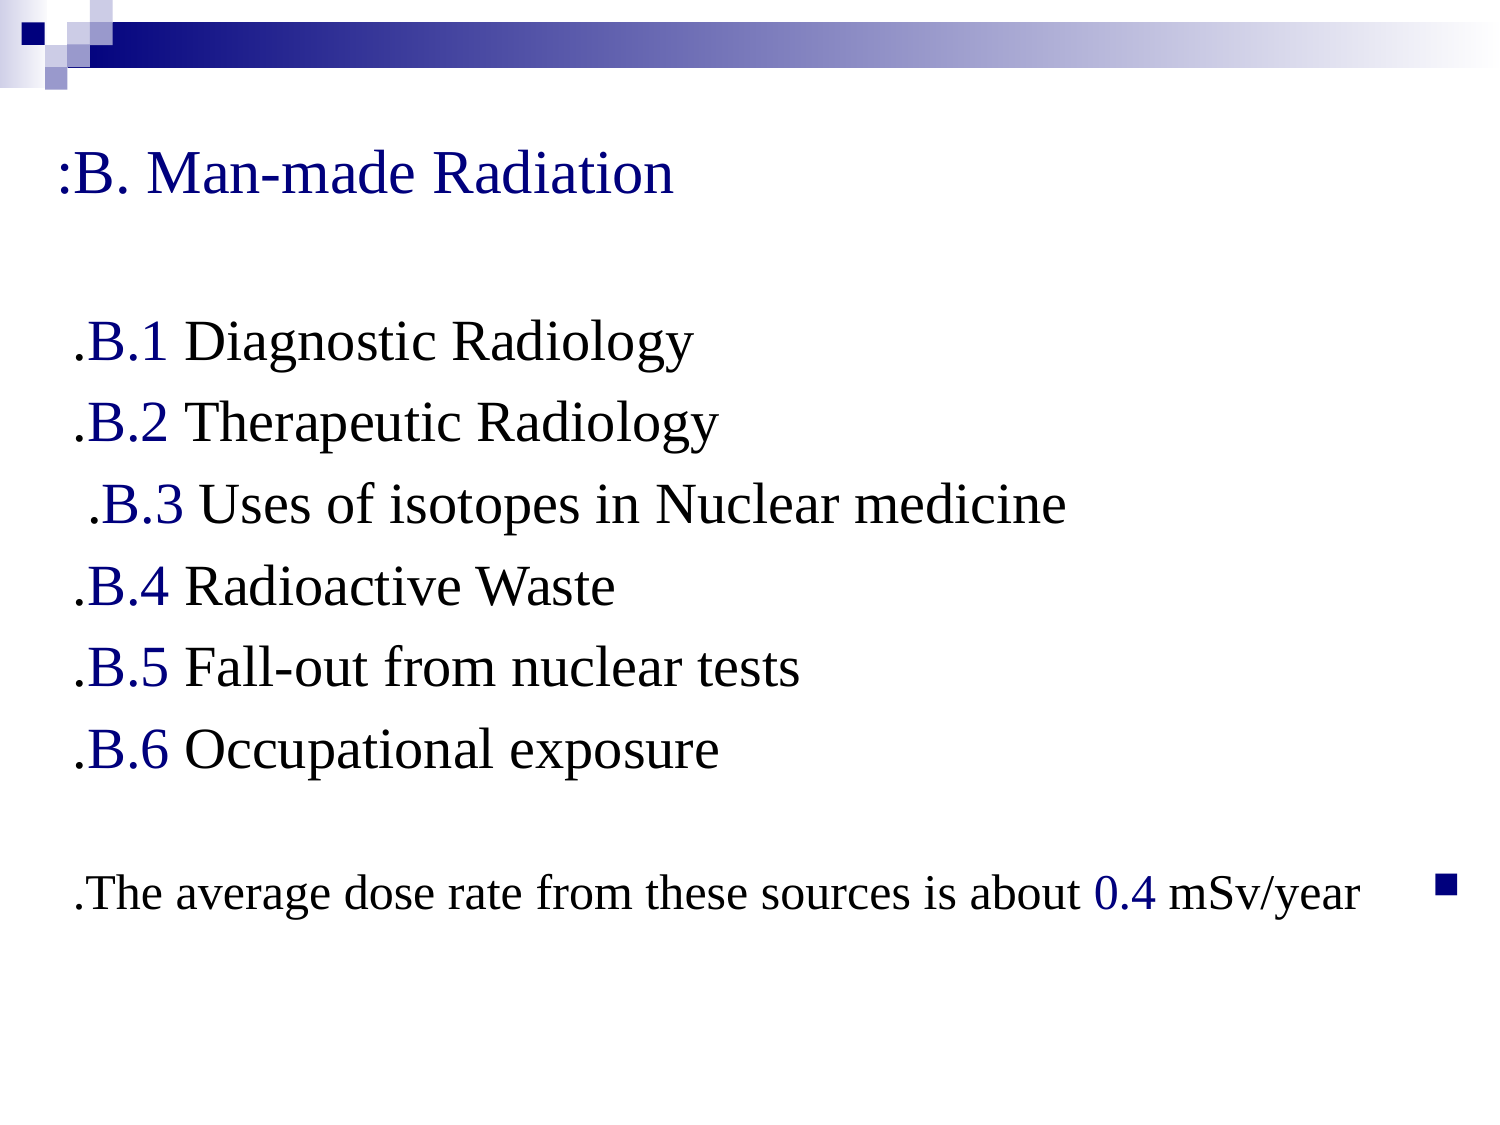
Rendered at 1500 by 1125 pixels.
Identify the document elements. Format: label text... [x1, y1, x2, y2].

title B. Man-made Radiation: [41, 54, 1392, 282]
text_box B.1 Diagnostic Radiology. B.2 Therapeutic Radiology. B.3 Uses of isotopes in Nuclear medicine. B.4 Radioactive Waste. B.5 Fall-out from nuclear tests. B.6 Occupational exposure. The average dose rate from these sources is about 0.4 mSv/year. [57, 152, 1499, 1122]
